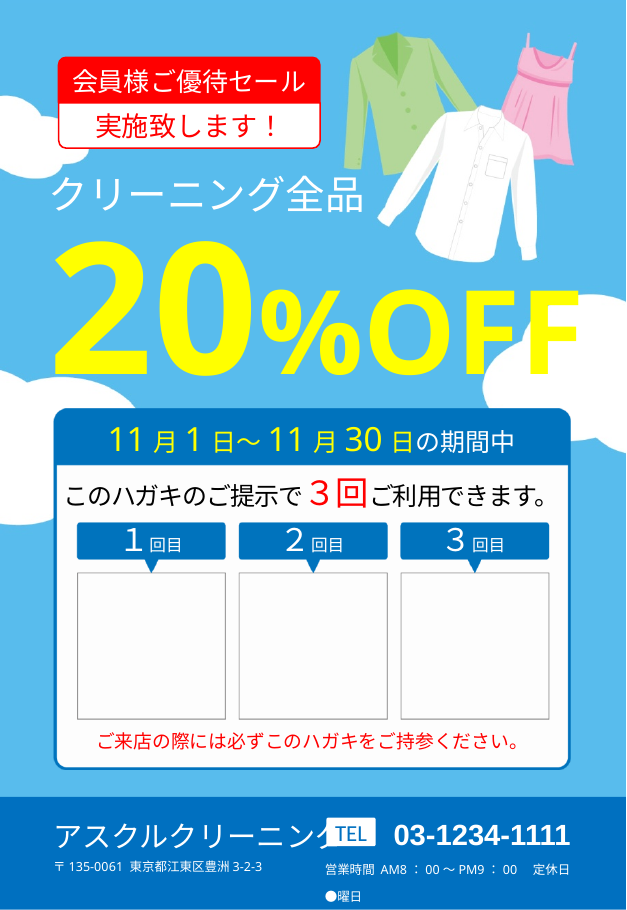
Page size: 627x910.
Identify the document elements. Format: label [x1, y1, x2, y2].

text_box [324, 813, 581, 885]
picture [0, 0, 626, 907]
text_box [58, 57, 321, 149]
